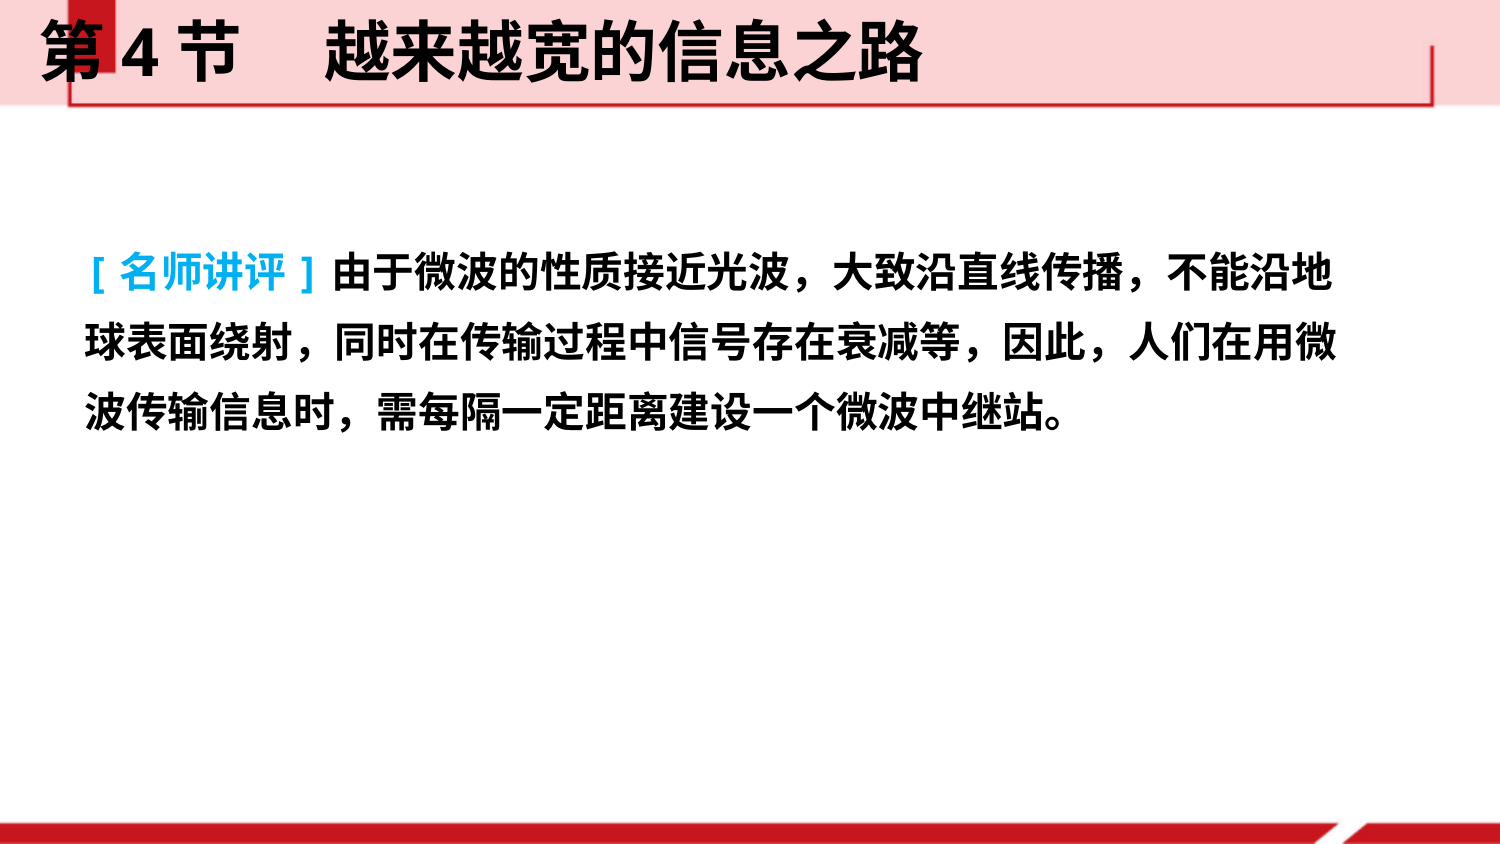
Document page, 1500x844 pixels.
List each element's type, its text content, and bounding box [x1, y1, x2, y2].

picture [0, 0, 1500, 844]
text_box 第4节 越来越宽的信息之路 [27, 3, 937, 96]
text_box [名师讲评]由于微波的性质接近光波，大致沿直线传播，不能沿地球表面绕射，同时在传输过程中信号存在衰减等，因此，人们在用微波传输信息时，需每隔一定距离建设一个微波中继站。 [73, 219, 1368, 441]
